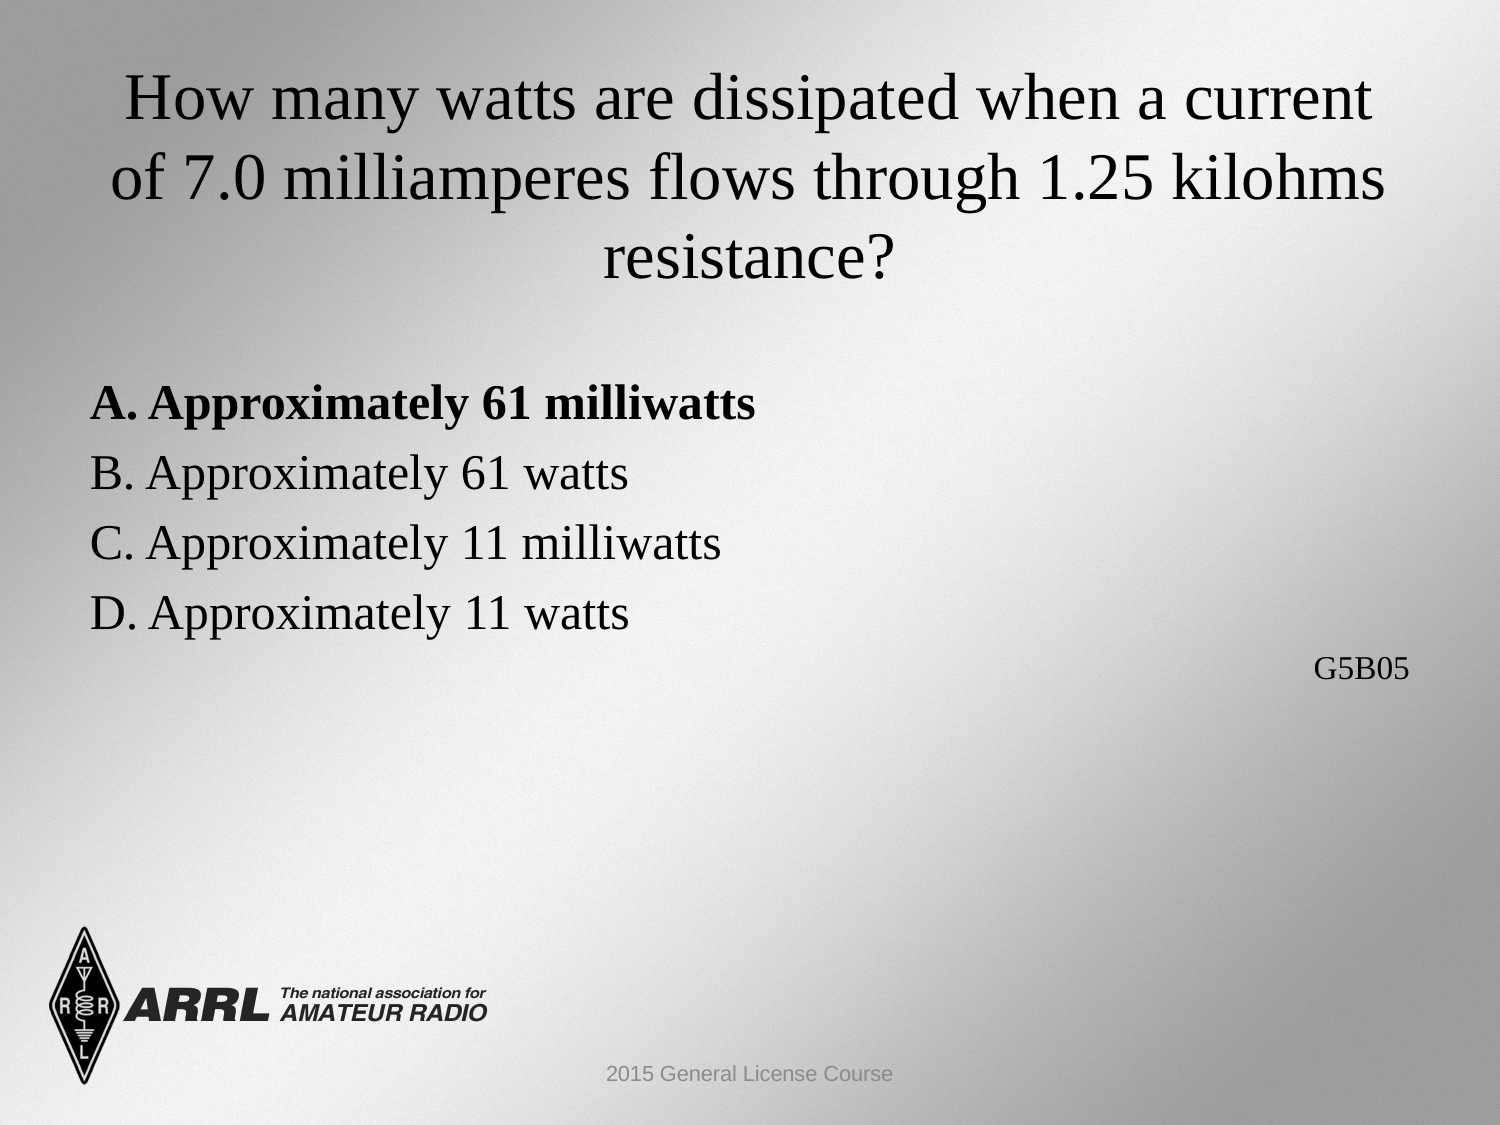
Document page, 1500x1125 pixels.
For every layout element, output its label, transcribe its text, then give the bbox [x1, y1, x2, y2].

picture [0, 0, 1500, 1125]
title How many watts are dissipated when a current of 7.0 milliamperes flows through 1.25 kilohms resistance? [75, 45, 1425, 233]
footer 2015 General License Course [512, 1042, 988, 1103]
list A. Approximately 61 milliwatts B. Approximately 61 watts C. Approximately 11 milliwatts D. Approximately 11 watts G5B05 [75, 362, 1425, 1005]
